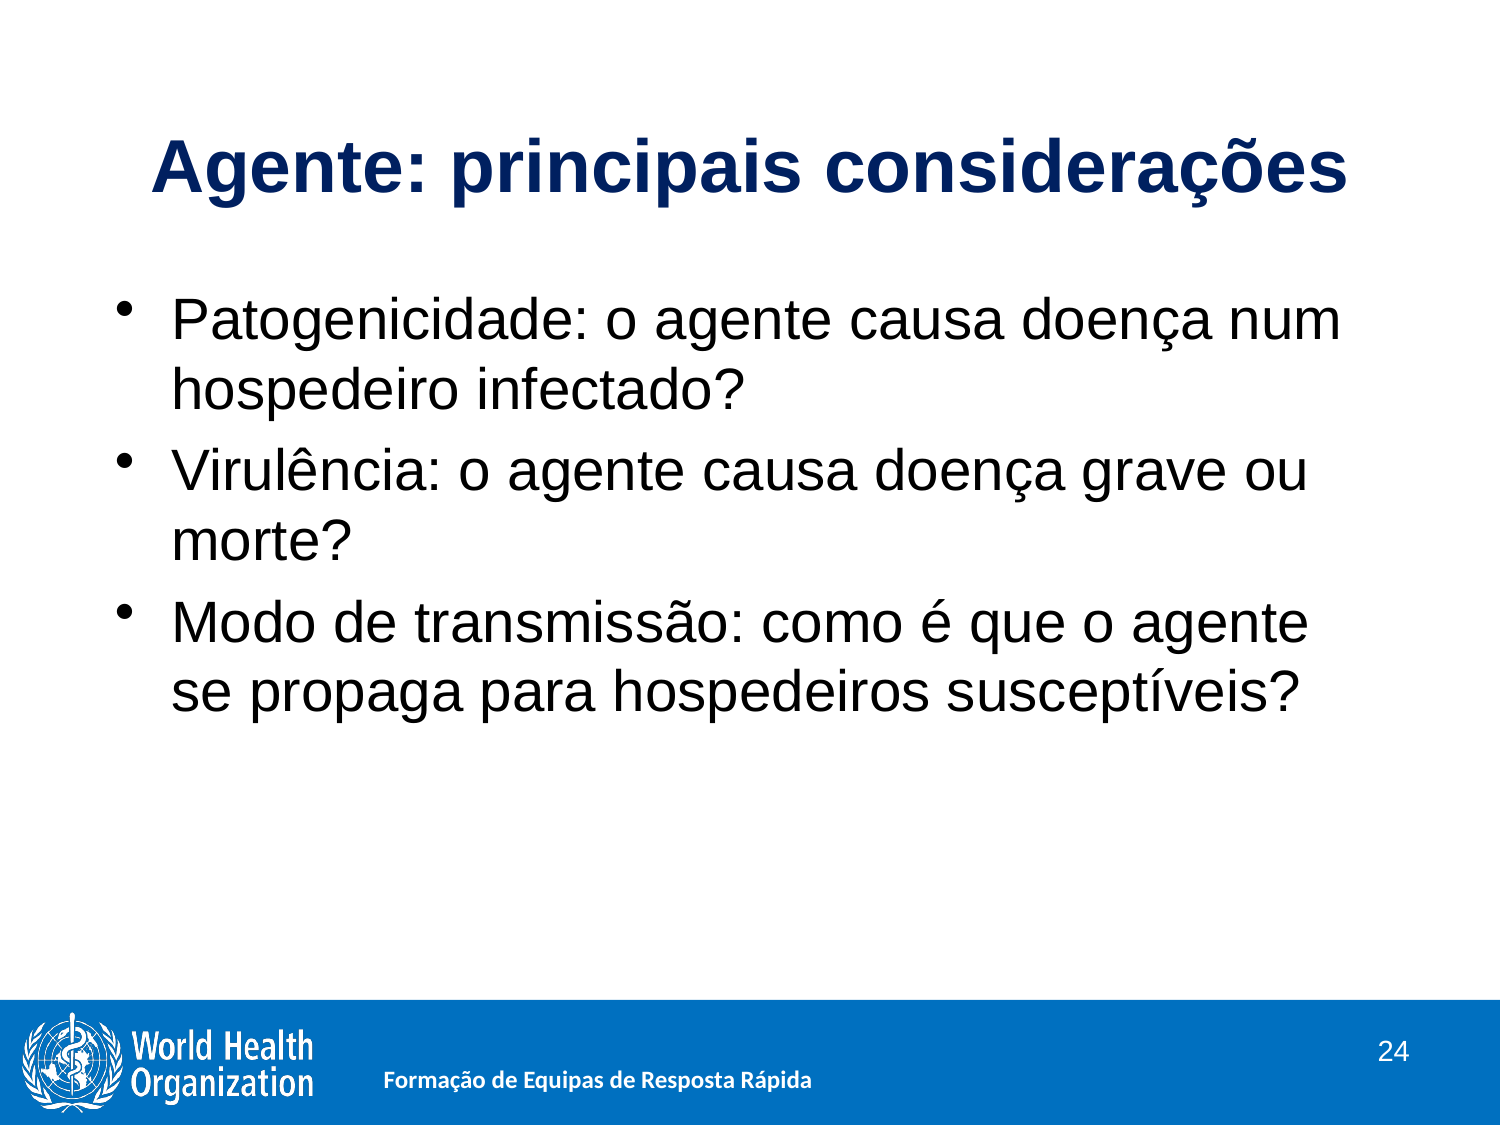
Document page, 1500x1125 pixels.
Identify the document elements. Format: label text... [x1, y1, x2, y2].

slide_number 24 [1074, 1024, 1425, 1103]
text_box Patogenicidade: o agente causa doença num hospedeiro infectado? Virulência: o agente causa doença grave ou morte? Modo de transmissão: como é que o agente se propaga para hospedeiros susceptíveis? [100, 273, 1390, 929]
title Agente: principais considerações [74, 103, 1426, 221]
picture [21, 1012, 313, 1113]
